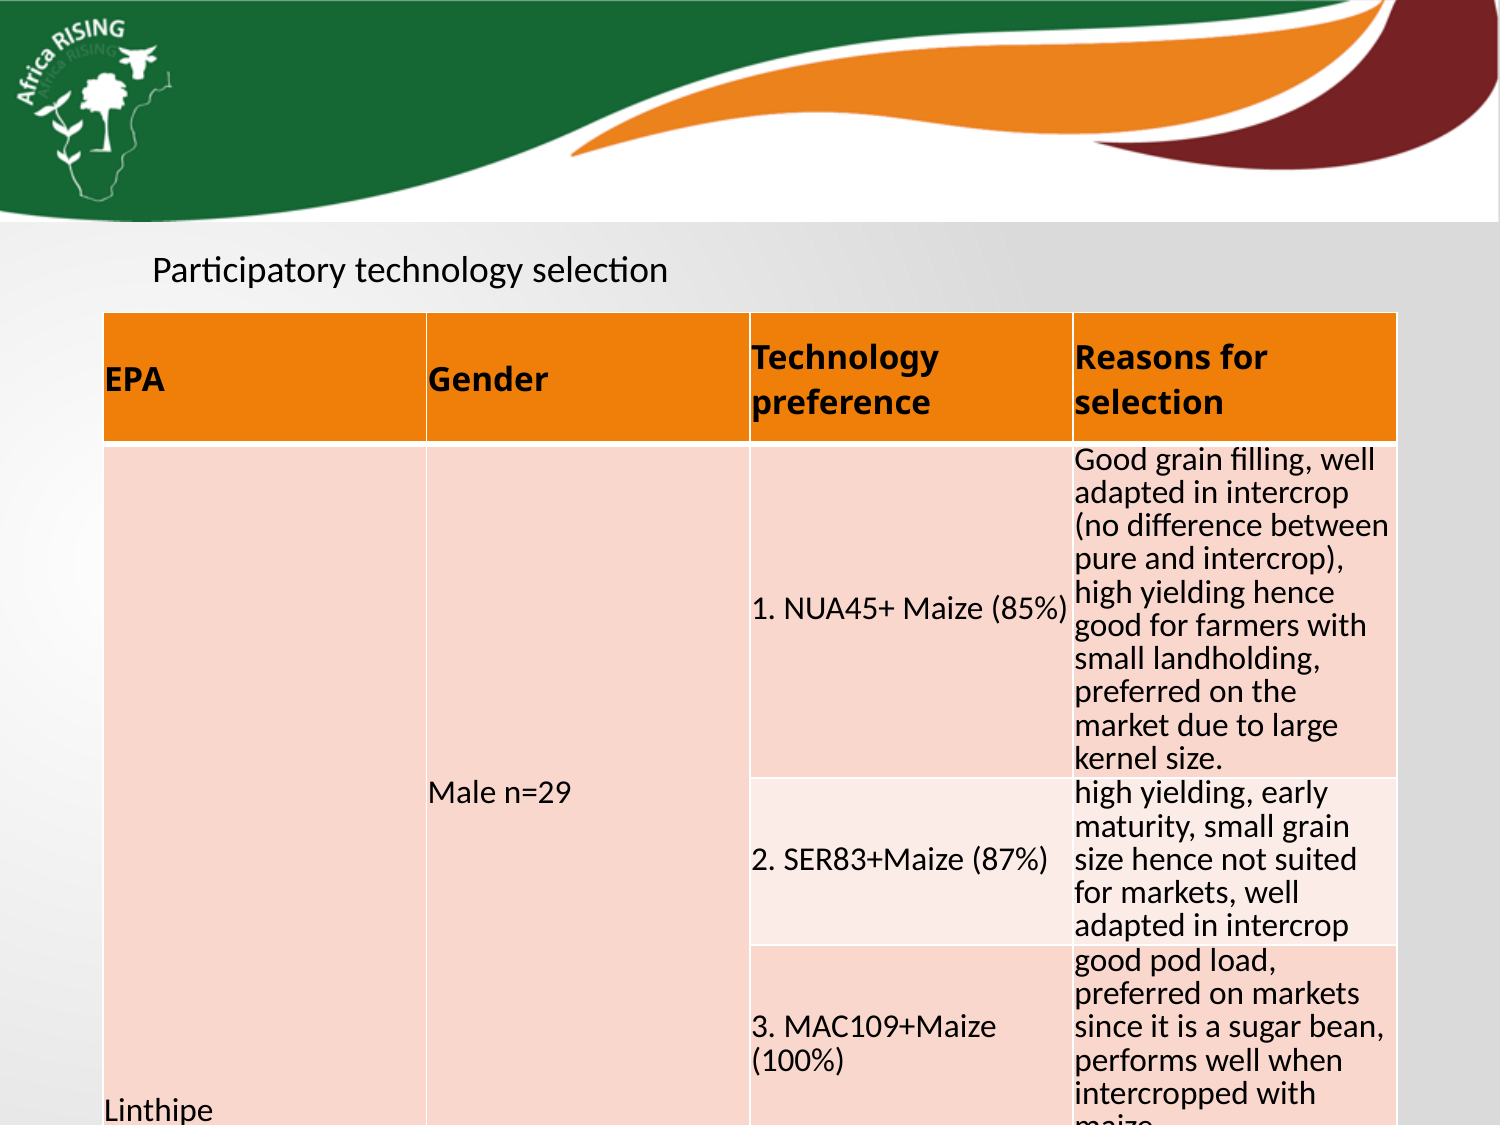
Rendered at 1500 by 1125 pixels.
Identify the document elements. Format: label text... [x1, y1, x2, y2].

text_box Participatory technology selection [137, 237, 1063, 298]
table_cell Linthipe [104, 447, 426, 1125]
table_header Technology preference [751, 313, 1072, 441]
picture [0, 0, 1499, 222]
table_cell 1. NUA45+ Maize (85%) [751, 447, 1072, 777]
table_header Reasons for selection [1074, 313, 1396, 441]
table_cell Good grain filling, well adapted in intercrop (no difference between pure and intercrop), high yielding hence good for farmers with small landholding, preferred on the market due to large kernel size. [1074, 447, 1396, 777]
table_header Gender [427, 313, 749, 441]
table_header EPA [104, 313, 426, 441]
table_cell 3. MAC109+Maize (100%) [751, 946, 1072, 1125]
table_cell good pod load, preferred on markets since it is a sugar bean, performs well when intercropped with maize [1074, 946, 1396, 1125]
table_cell 2. SER83+Maize (87%) [751, 779, 1072, 944]
table_cell high yielding, early maturity, small grain size hence not suited for markets, well adapted in intercrop [1074, 779, 1396, 944]
table_cell Male n=29 [427, 447, 749, 1125]
